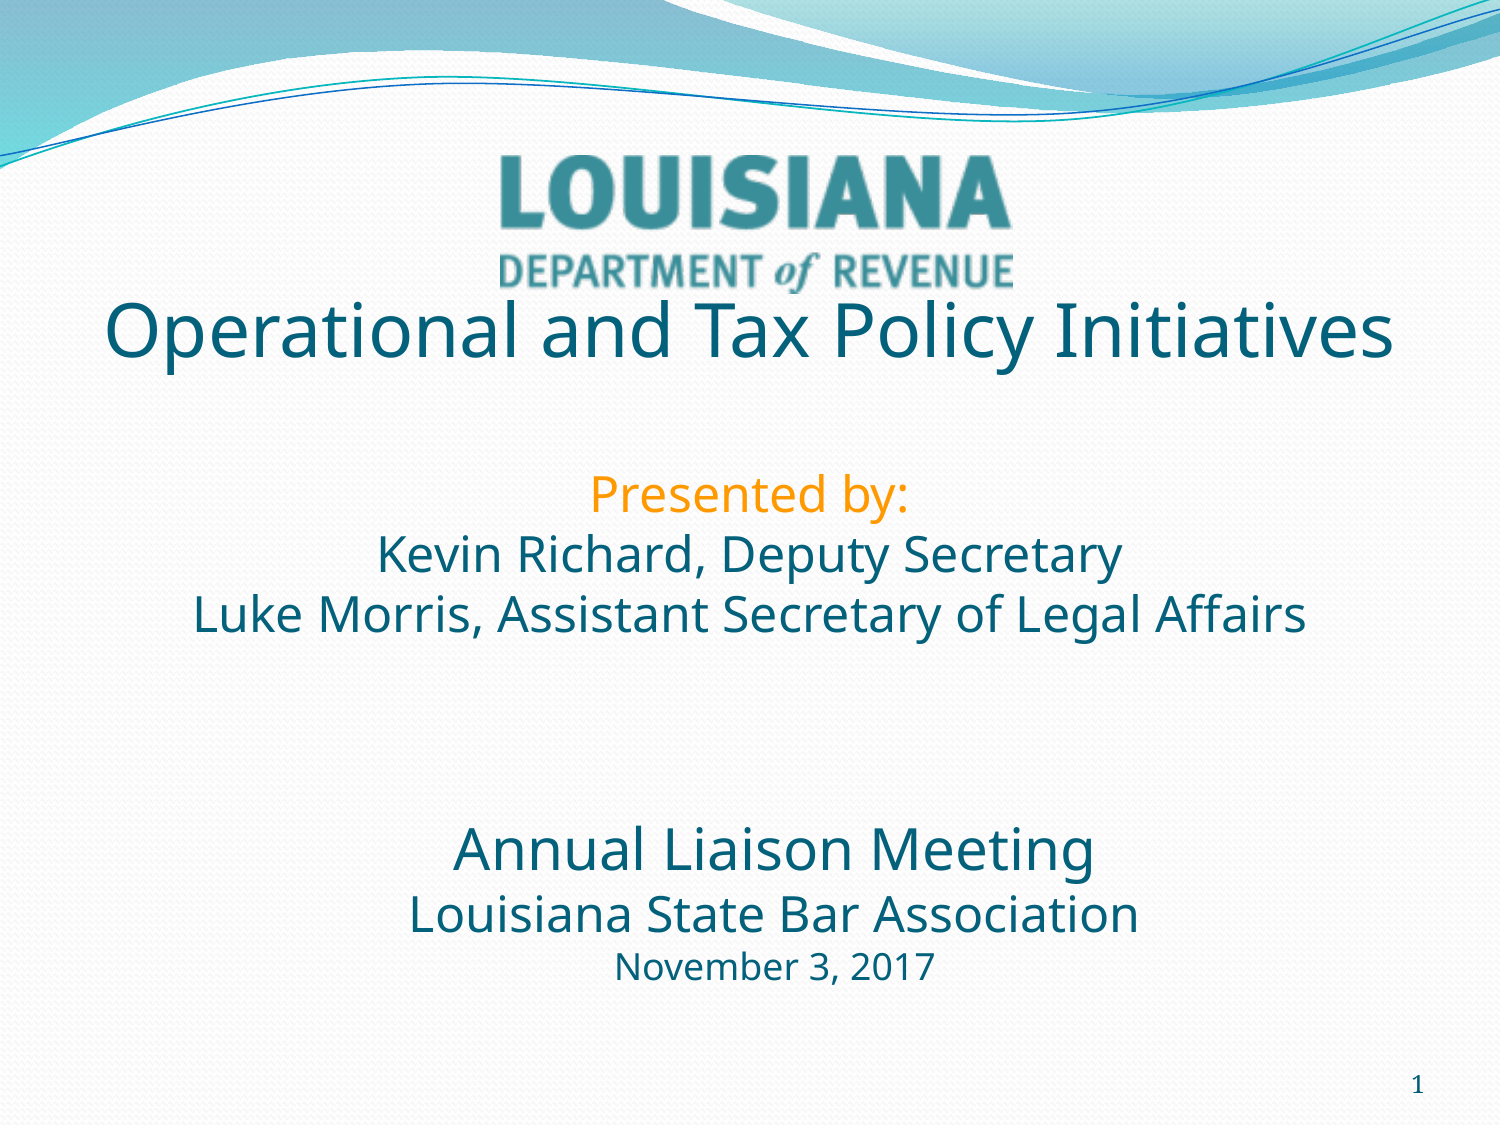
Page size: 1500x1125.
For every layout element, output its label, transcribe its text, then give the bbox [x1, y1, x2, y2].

title Operational and Tax Policy Initiatives Presented by: Kevin Richard, Deputy Secretary Luke Morris, Assistant Secretary of Legal Affairs [75, 774, 1425, 963]
slide_number 1 [1299, 1042, 1425, 1103]
picture [499, 154, 1013, 295]
text_box Annual Liaison Meeting Louisiana State Bar Association November 3, 2017 [99, 800, 1450, 988]
